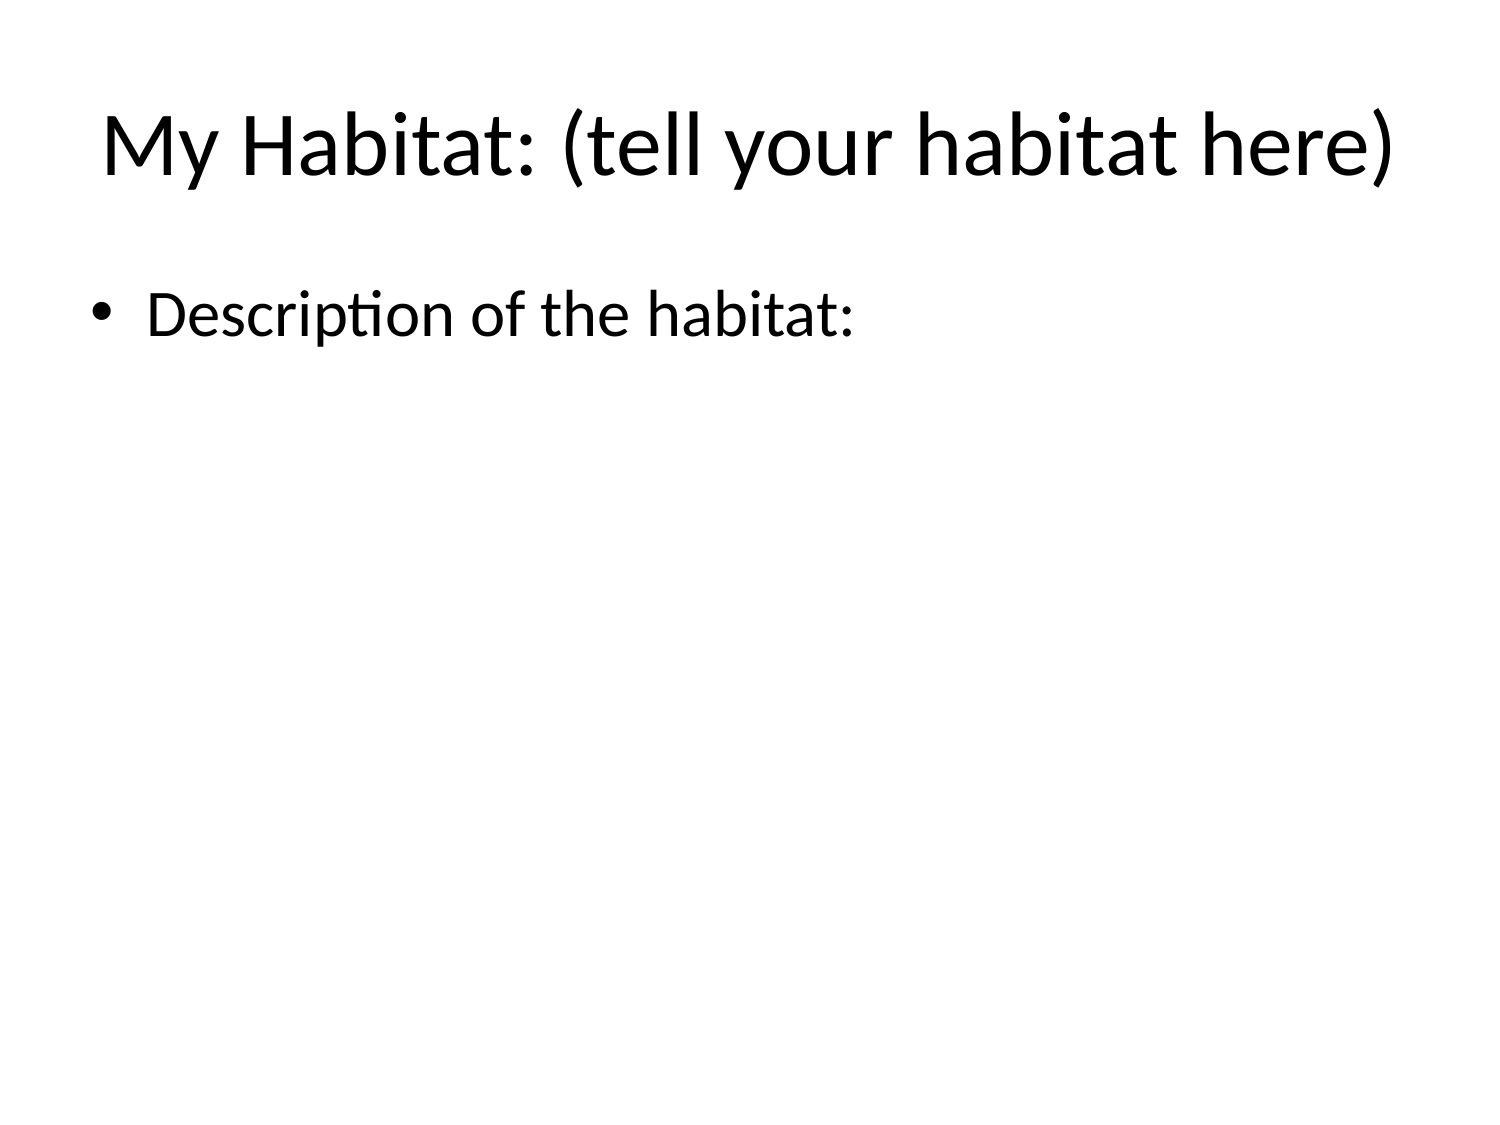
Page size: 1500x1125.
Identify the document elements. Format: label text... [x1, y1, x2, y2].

title My Habitat: (tell your habitat here) [75, 45, 1425, 233]
list Description of the habitat: [75, 262, 1425, 1005]
